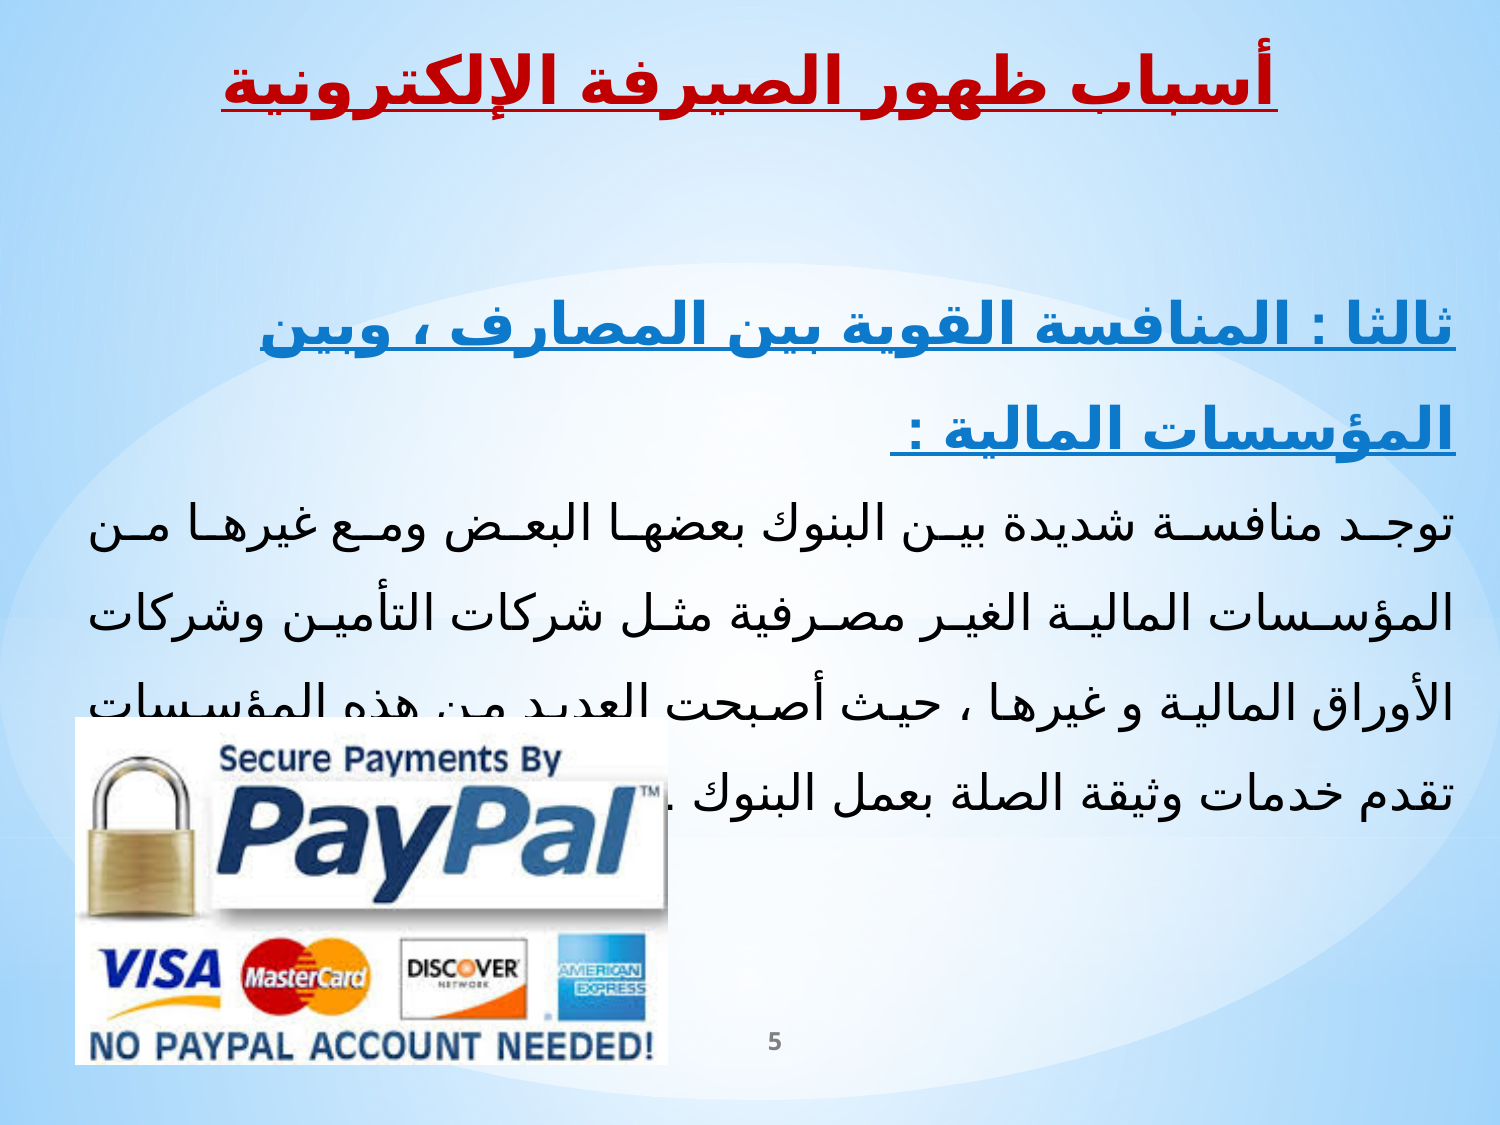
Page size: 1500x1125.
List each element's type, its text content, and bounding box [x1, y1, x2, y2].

slide_number 5 [666, 1012, 925, 1073]
picture [75, 717, 668, 1066]
text_box ثالثا : المنافسة القوية بين المصارف ، وبين المؤسسات المالية : توجد منافسة شديدة بين البنوك بعضها البعض ومع غيرها من المؤسسات المالية الغير مصرفية مثل شركات التأمين وشركات الأوراق المالية و غيرها ، حيث أصبحت العديد من هذه المؤسسات تقدم خدمات وثيقة الصلة بعمل البنوك . [72, 243, 1471, 829]
text_box أسباب ظهور الصيرفة الإلكترونية [51, 30, 1448, 127]
